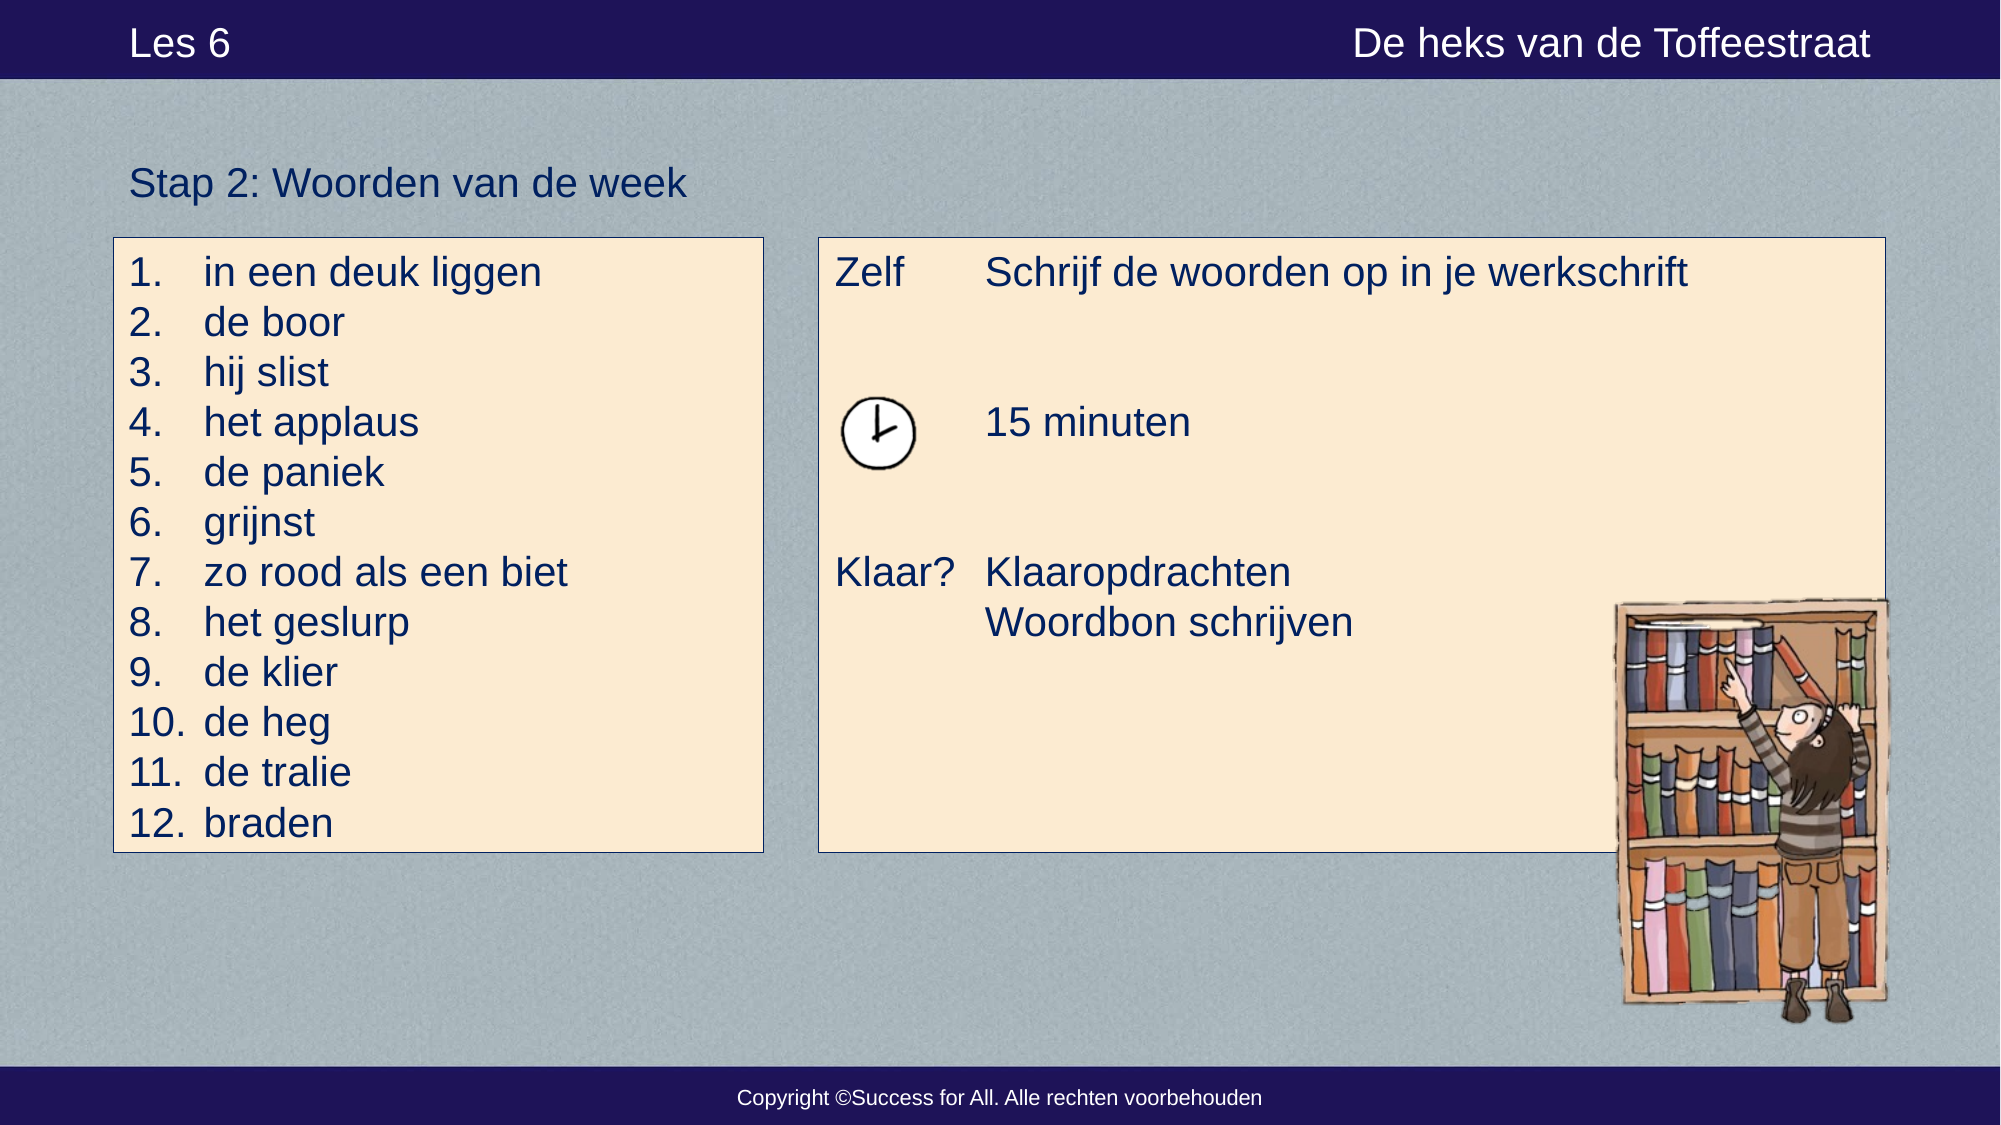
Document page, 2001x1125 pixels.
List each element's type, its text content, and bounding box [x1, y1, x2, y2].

text_box in een deuk liggen de boor hij slist het applaus de paniek grijnst zo rood als een biet het geslurp de klier de heg de tralie braden [113, 237, 764, 853]
text_box Zelf Schrijf de woorden op in je werkschrift 15 minuten Klaar? Klaaropdrachten Woordbon schrijven [818, 237, 1886, 853]
text_box De heks van de Toffeestraat [999, 8, 1886, 73]
text_box Copyright ©Success for All. Alle rechten voorbehouden [0, 1076, 2000, 1125]
picture [0, 0, 2001, 1125]
text_box Stap 2: Woorden van de week [113, 148, 1635, 214]
text_box Les 6 [114, 8, 354, 73]
